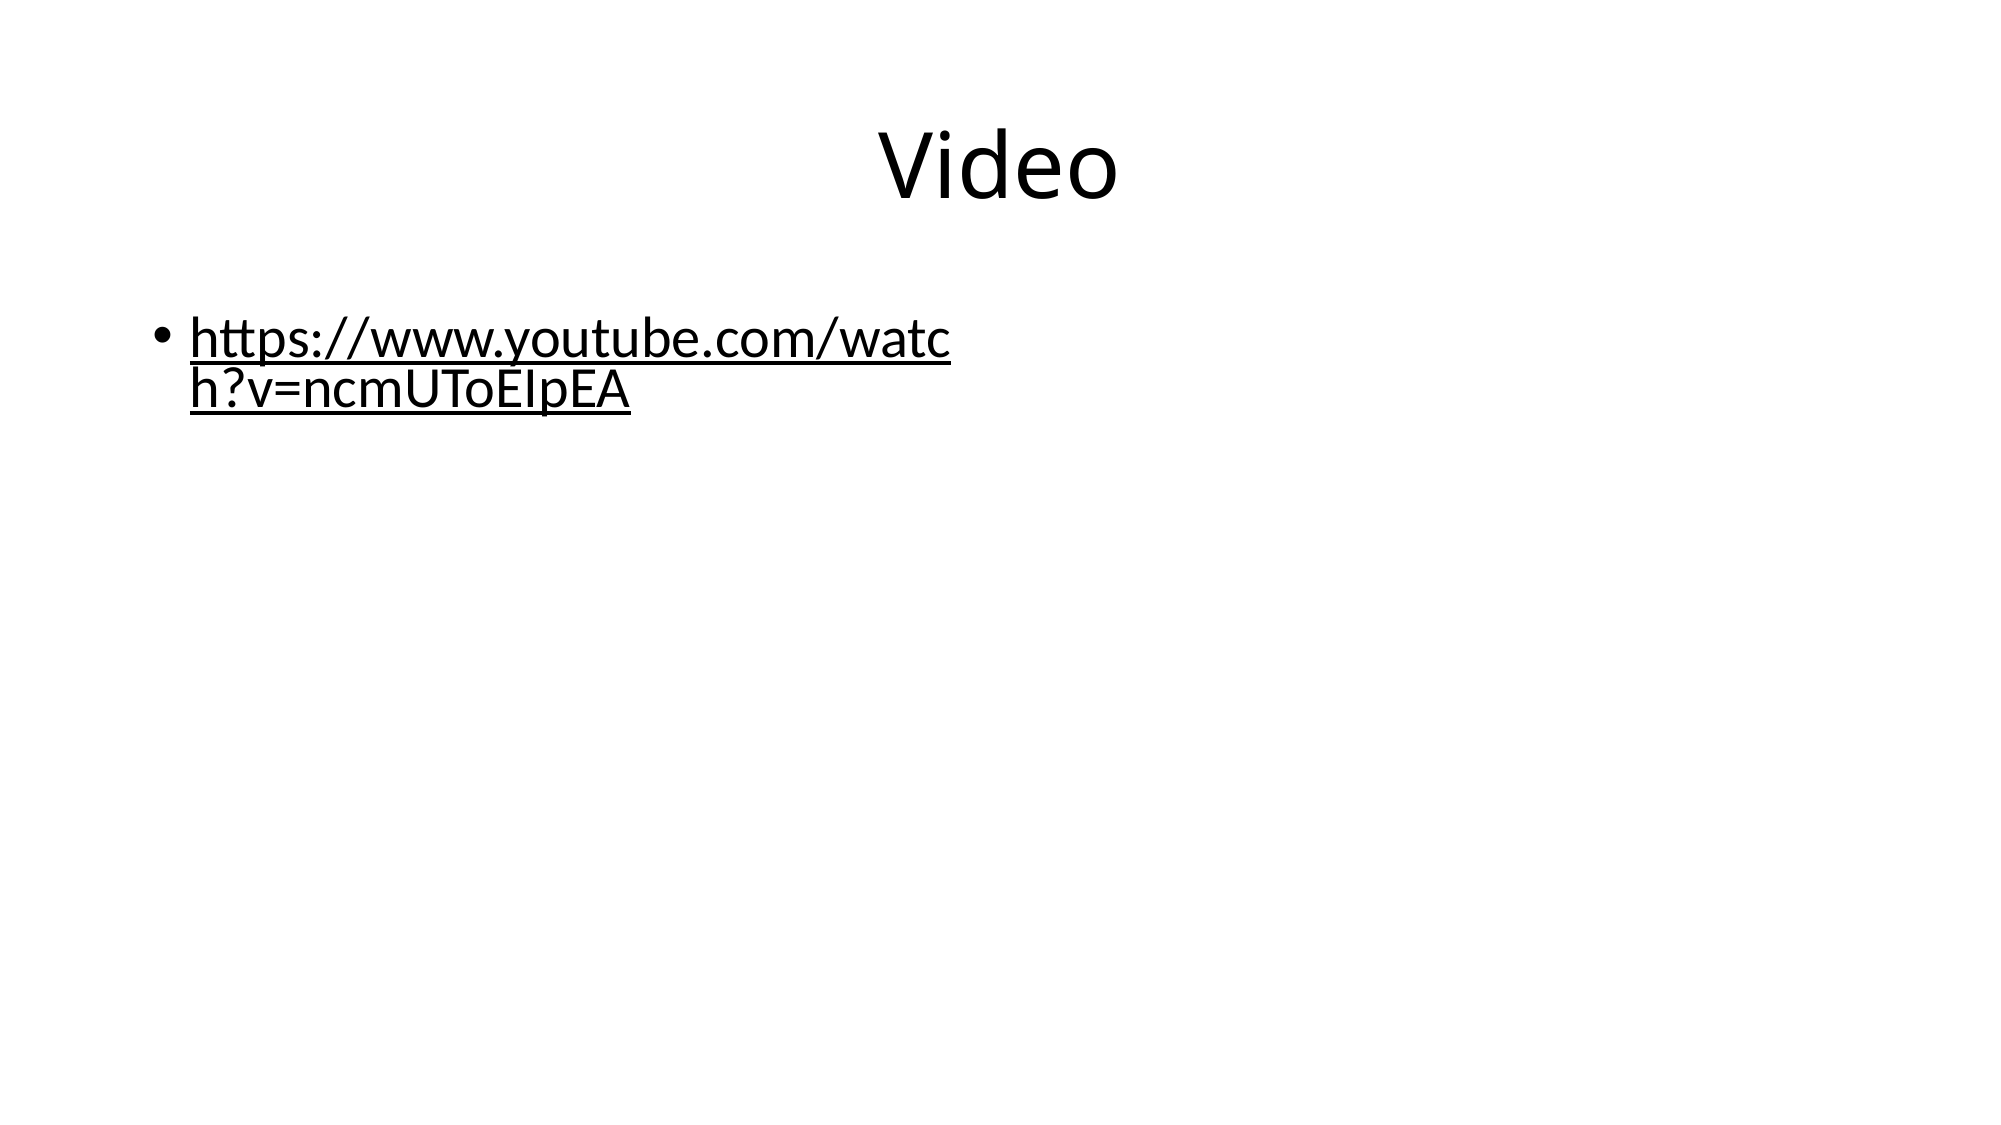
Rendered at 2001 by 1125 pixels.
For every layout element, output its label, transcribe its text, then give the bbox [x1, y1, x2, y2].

list https://www.youtube.com/watch?v=ncmUToEIpEA [137, 299, 988, 1014]
title Video [137, 59, 1863, 278]
